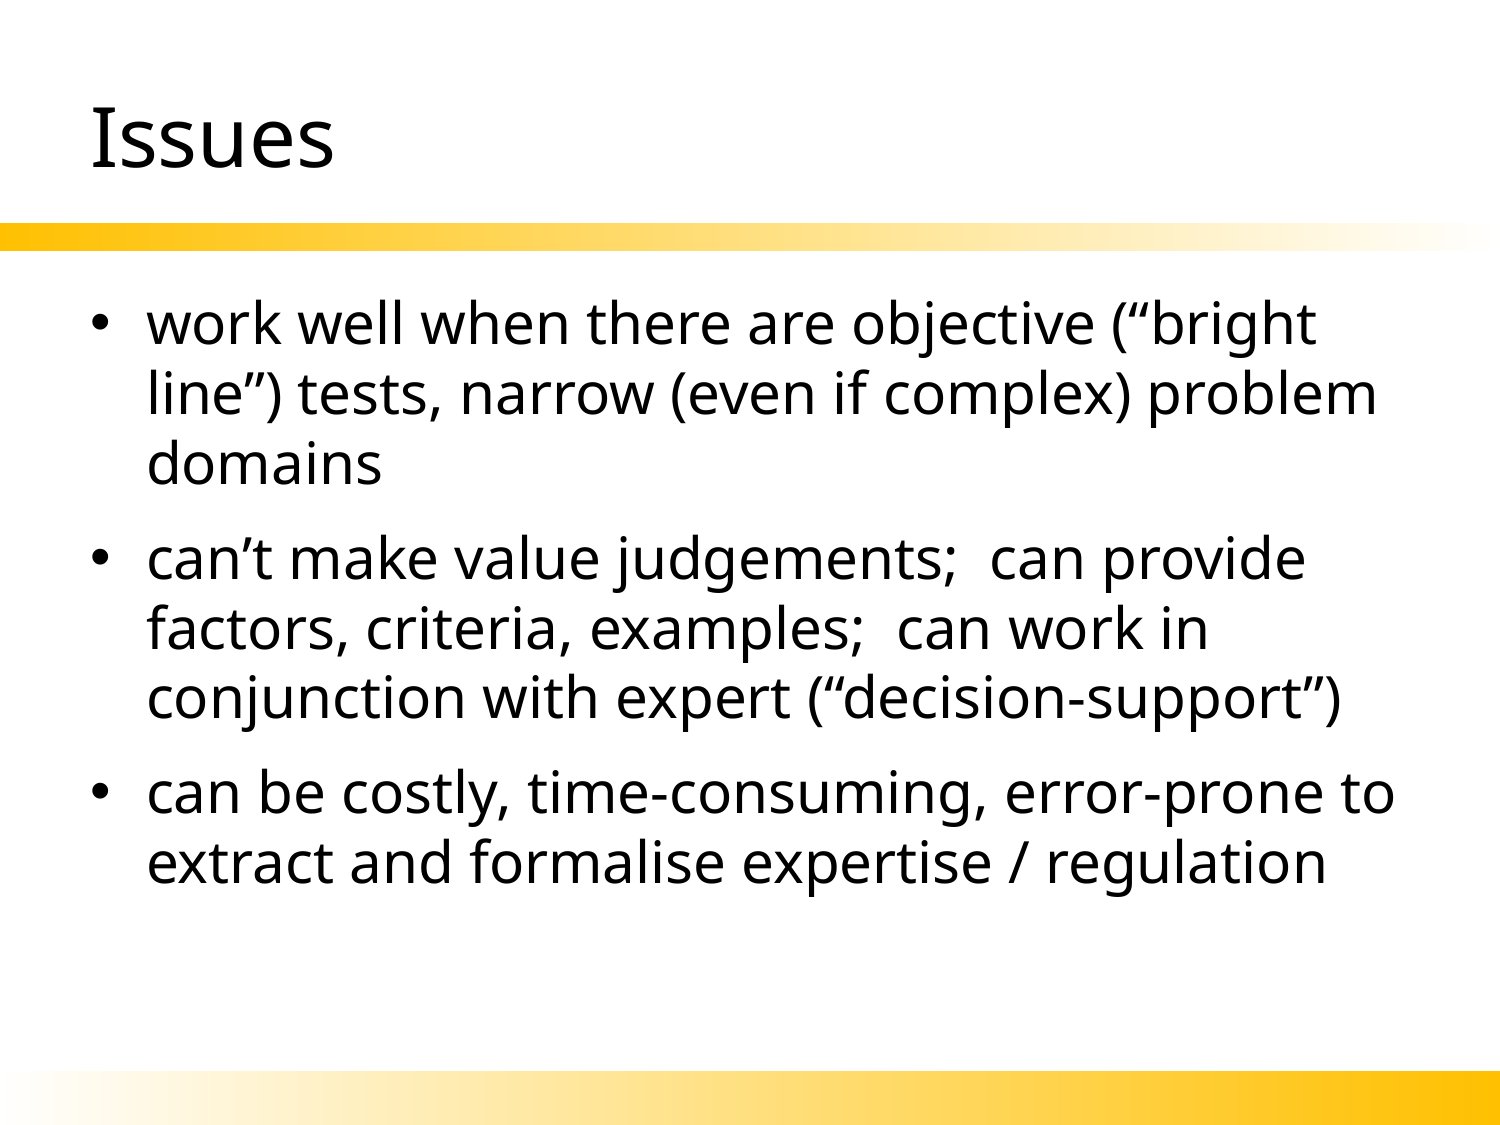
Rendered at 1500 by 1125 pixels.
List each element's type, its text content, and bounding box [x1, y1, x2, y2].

list work well when there are objective (“bright line”) tests, narrow (even if complex) problem domains can’t make value judgements; can provide factors, criteria, examples; can work in conjunction with expert (“decision-support”) can be costly, time-consuming, error-prone to extract and formalise expertise / regulation [75, 278, 1425, 1005]
title Issues [75, 45, 1425, 224]
table_header Type [1113, 1072, 1118, 1125]
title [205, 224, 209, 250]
table_header Type [293, 224, 298, 250]
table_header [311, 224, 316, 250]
table_header Product Name [1172, 1072, 1177, 1125]
